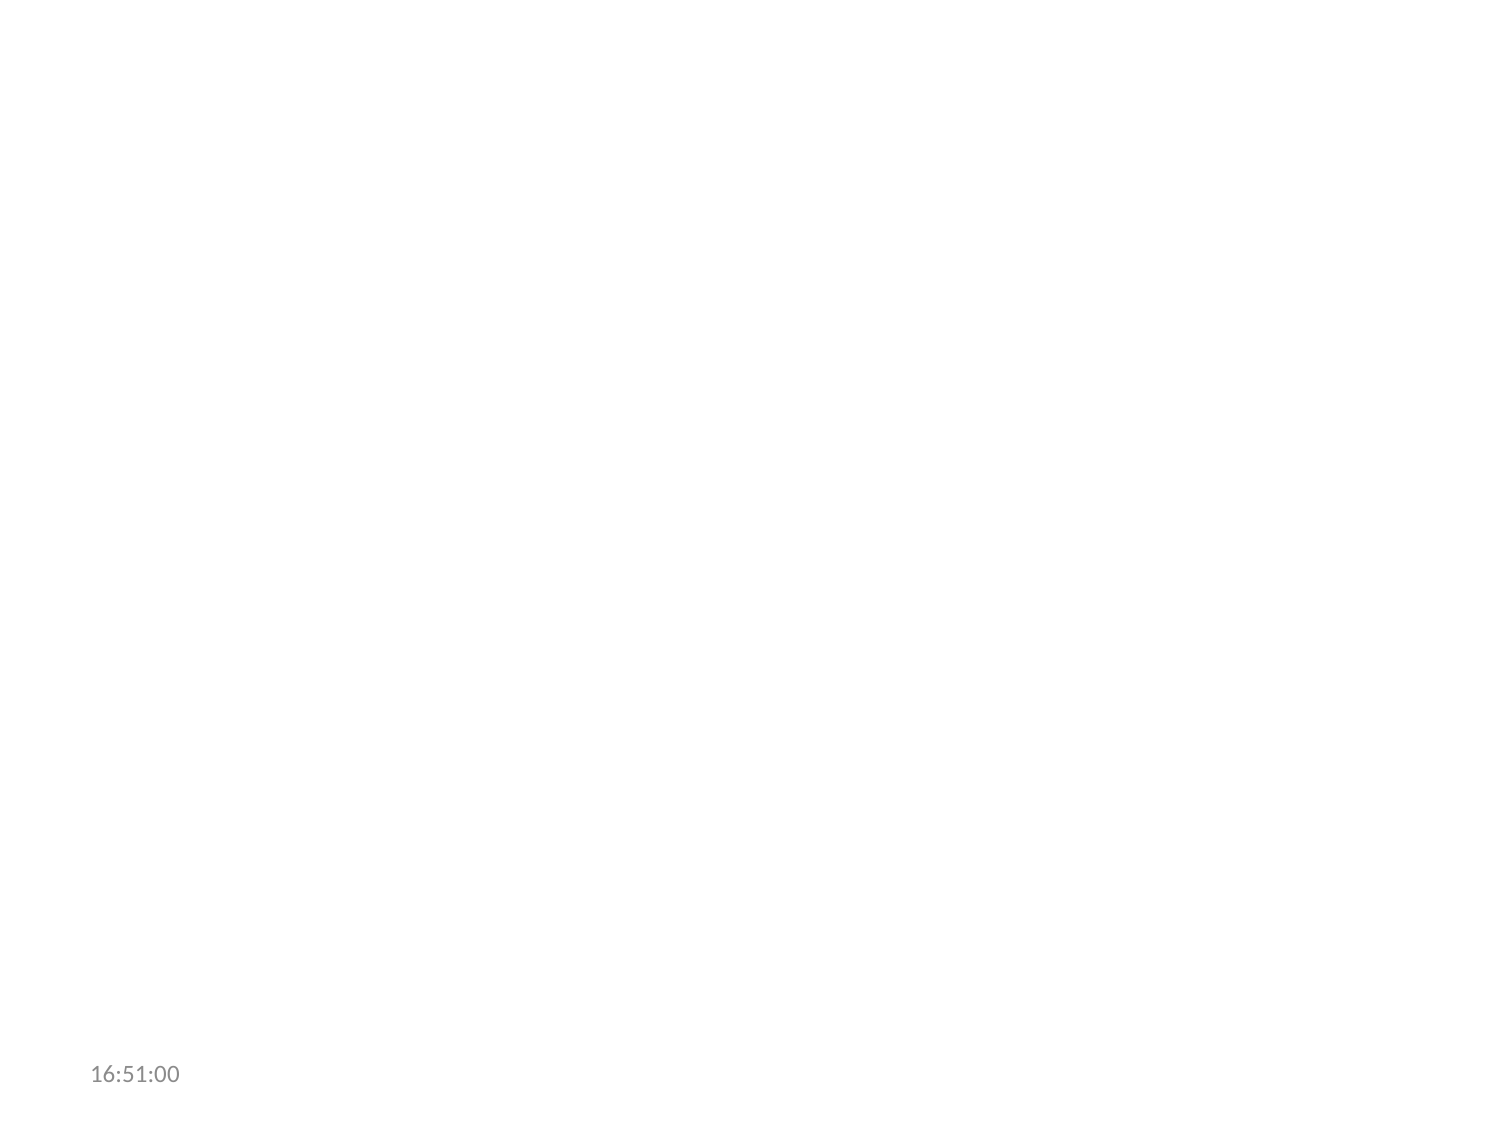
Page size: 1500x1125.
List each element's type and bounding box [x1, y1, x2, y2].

slide_number [75, 1042, 425, 1103]
